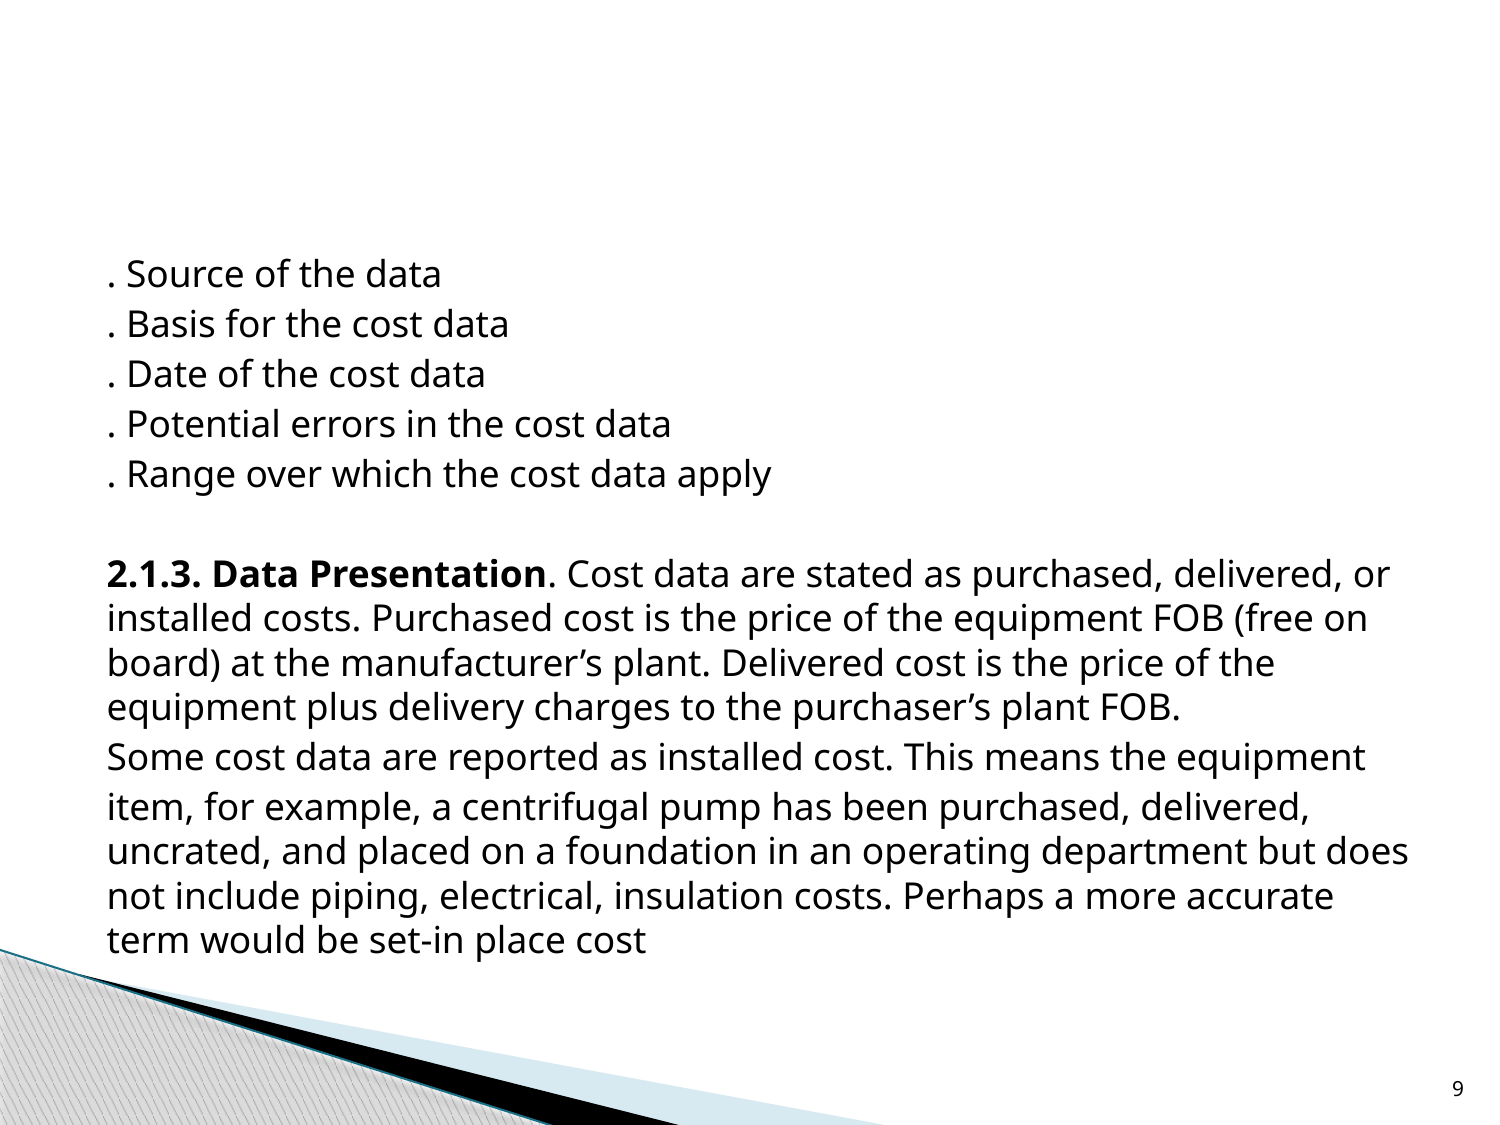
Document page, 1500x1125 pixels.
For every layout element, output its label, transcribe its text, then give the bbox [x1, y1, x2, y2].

list . Source of the data . Basis for the cost data . Date of the cost data . Potential errors in the cost data . Range over which the cost data apply 2.1.3. Data Presentation. Cost data are stated as purchased, delivered, or installed costs. Purchased cost is the price of the equipment FOB (free on board) at the manufacturer’s plant. Delivered cost is the price of the equipment plus delivery charges to the purchaser’s plant FOB. Some cost data are reported as installed cost. This means the equipment item, for example, a centrifugal pump has been purchased, delivered, uncrated, and placed on a foundation in an operating department but does not include piping, electrical, insulation costs. Perhaps a more accurate term would be set-in place cost [75, 243, 1425, 986]
slide_number 9 [1418, 1051, 1479, 1112]
